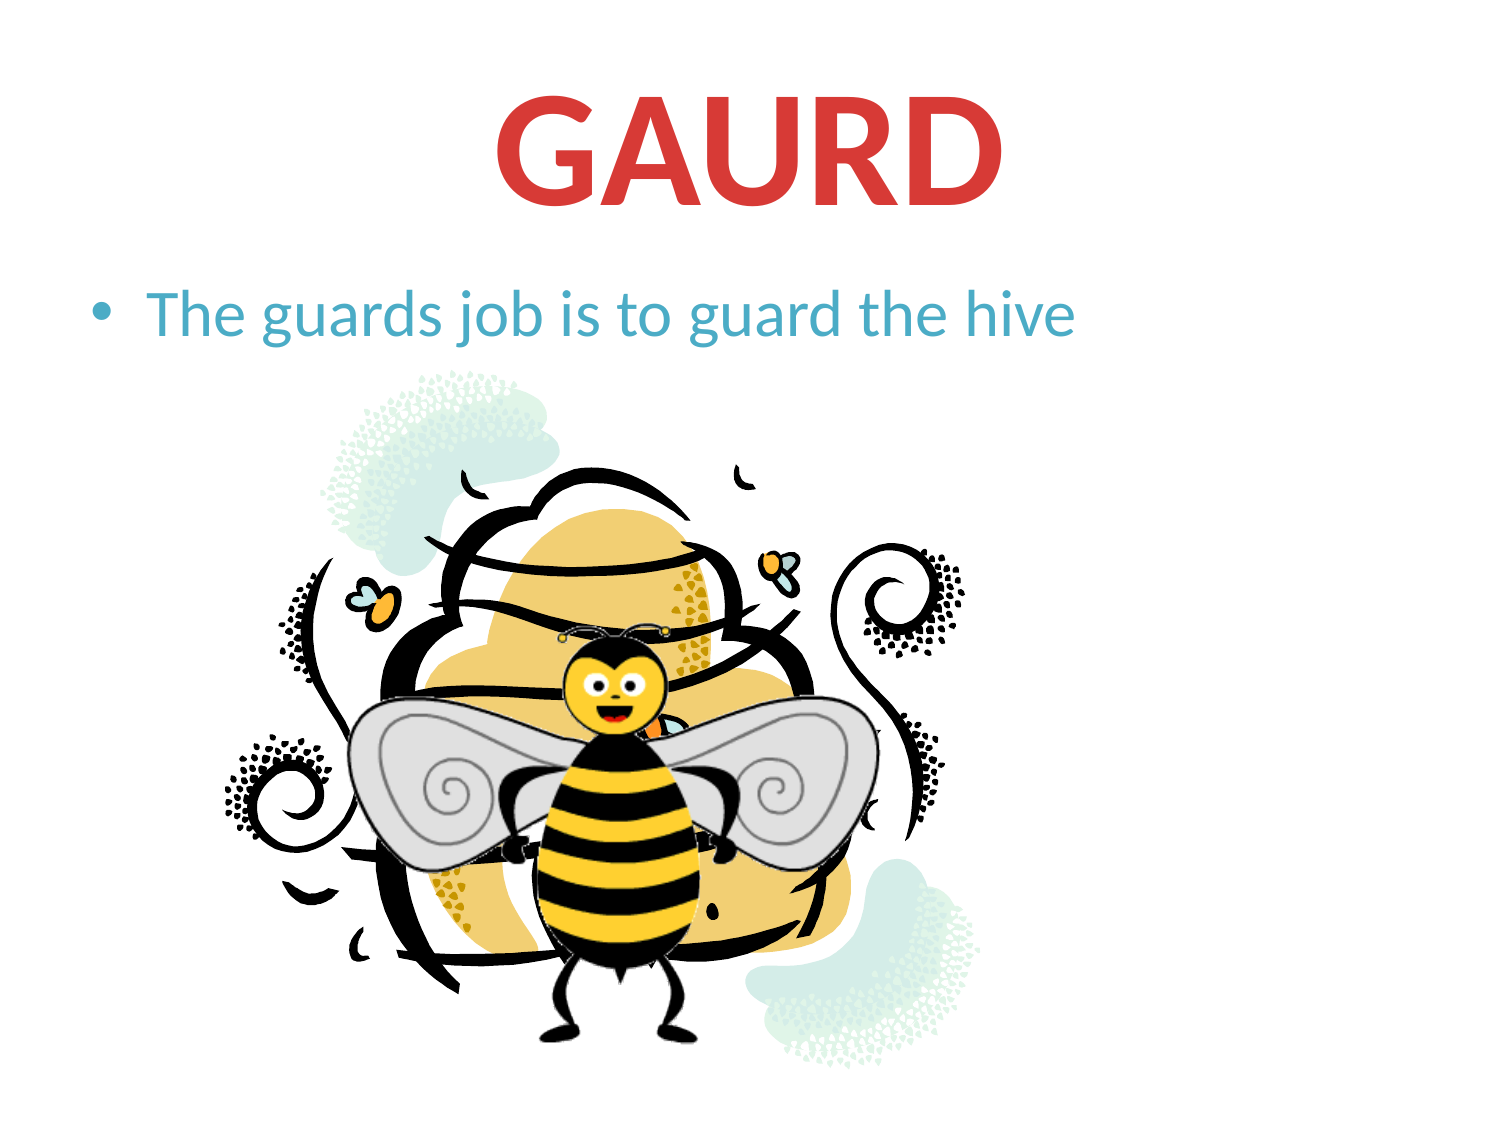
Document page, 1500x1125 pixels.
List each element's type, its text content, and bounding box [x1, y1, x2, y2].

picture [224, 362, 988, 1077]
title GAURD [75, 45, 1425, 233]
list The guards job is to guard the hive [75, 262, 1425, 1005]
